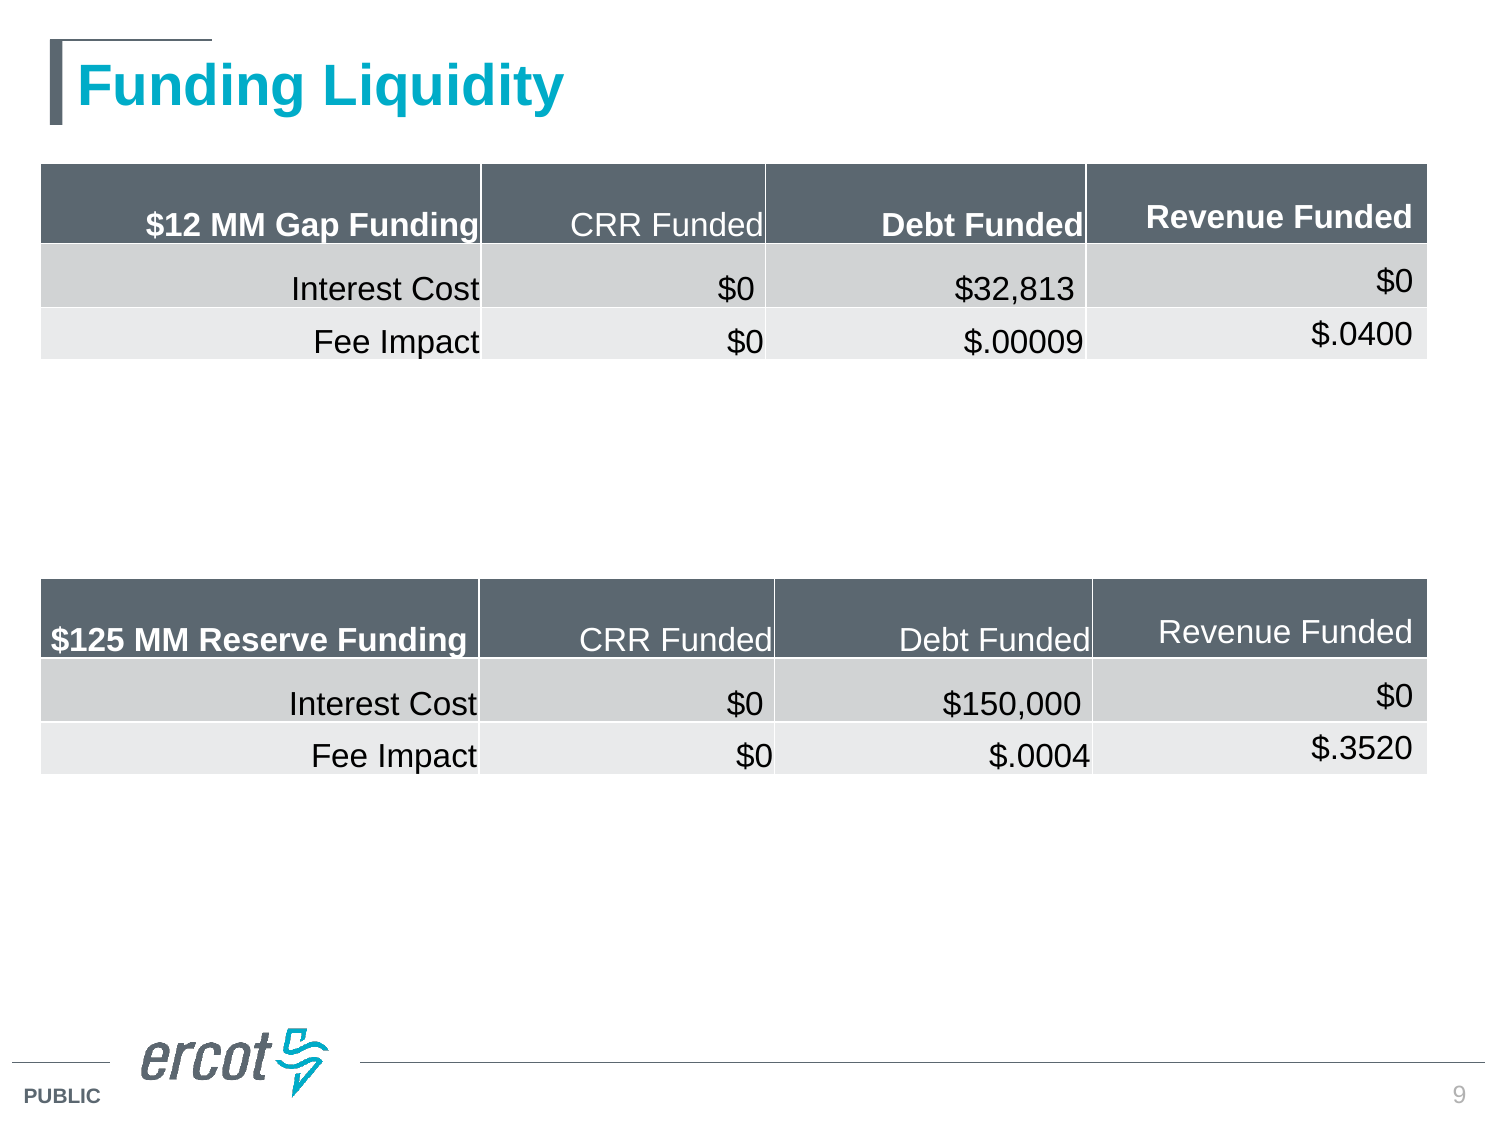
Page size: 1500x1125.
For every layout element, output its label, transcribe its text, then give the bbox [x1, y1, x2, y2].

table_header CRR Funded [482, 164, 765, 243]
table_cell Interest Cost [41, 659, 478, 721]
table_header Debt Funded [775, 579, 1092, 657]
table_cell $0 [480, 723, 774, 774]
table_cell $.3520 [1093, 723, 1427, 774]
table_cell Fee Impact [41, 308, 480, 359]
table_cell Interest Cost [41, 244, 480, 307]
picture [137, 1024, 332, 1100]
table_cell $150,000 [775, 659, 1092, 721]
table_cell $.0004 [775, 723, 1092, 774]
table_header $12 MM Gap Funding [41, 164, 480, 243]
table_cell $.00009 [766, 308, 1085, 359]
table_cell $.0400 [1087, 308, 1427, 359]
table_header CRR Funded [480, 579, 774, 657]
table_cell $0 [1093, 659, 1427, 721]
table_header Revenue Funded [1093, 579, 1427, 657]
table_cell $0 [482, 244, 765, 307]
table_cell $0 [480, 659, 774, 721]
table_cell Fee Impact [41, 723, 478, 774]
slide_number 9 [1437, 1076, 1475, 1112]
table_header Debt Funded [766, 164, 1085, 243]
table_header $125 MM Reserve Funding [41, 579, 478, 657]
title Funding Liquidity [62, 39, 1450, 228]
table_header Revenue Funded [1087, 164, 1427, 243]
table_cell $32,813 [766, 244, 1085, 307]
table_cell $0 [1087, 244, 1427, 307]
table_cell $0 [482, 308, 765, 359]
